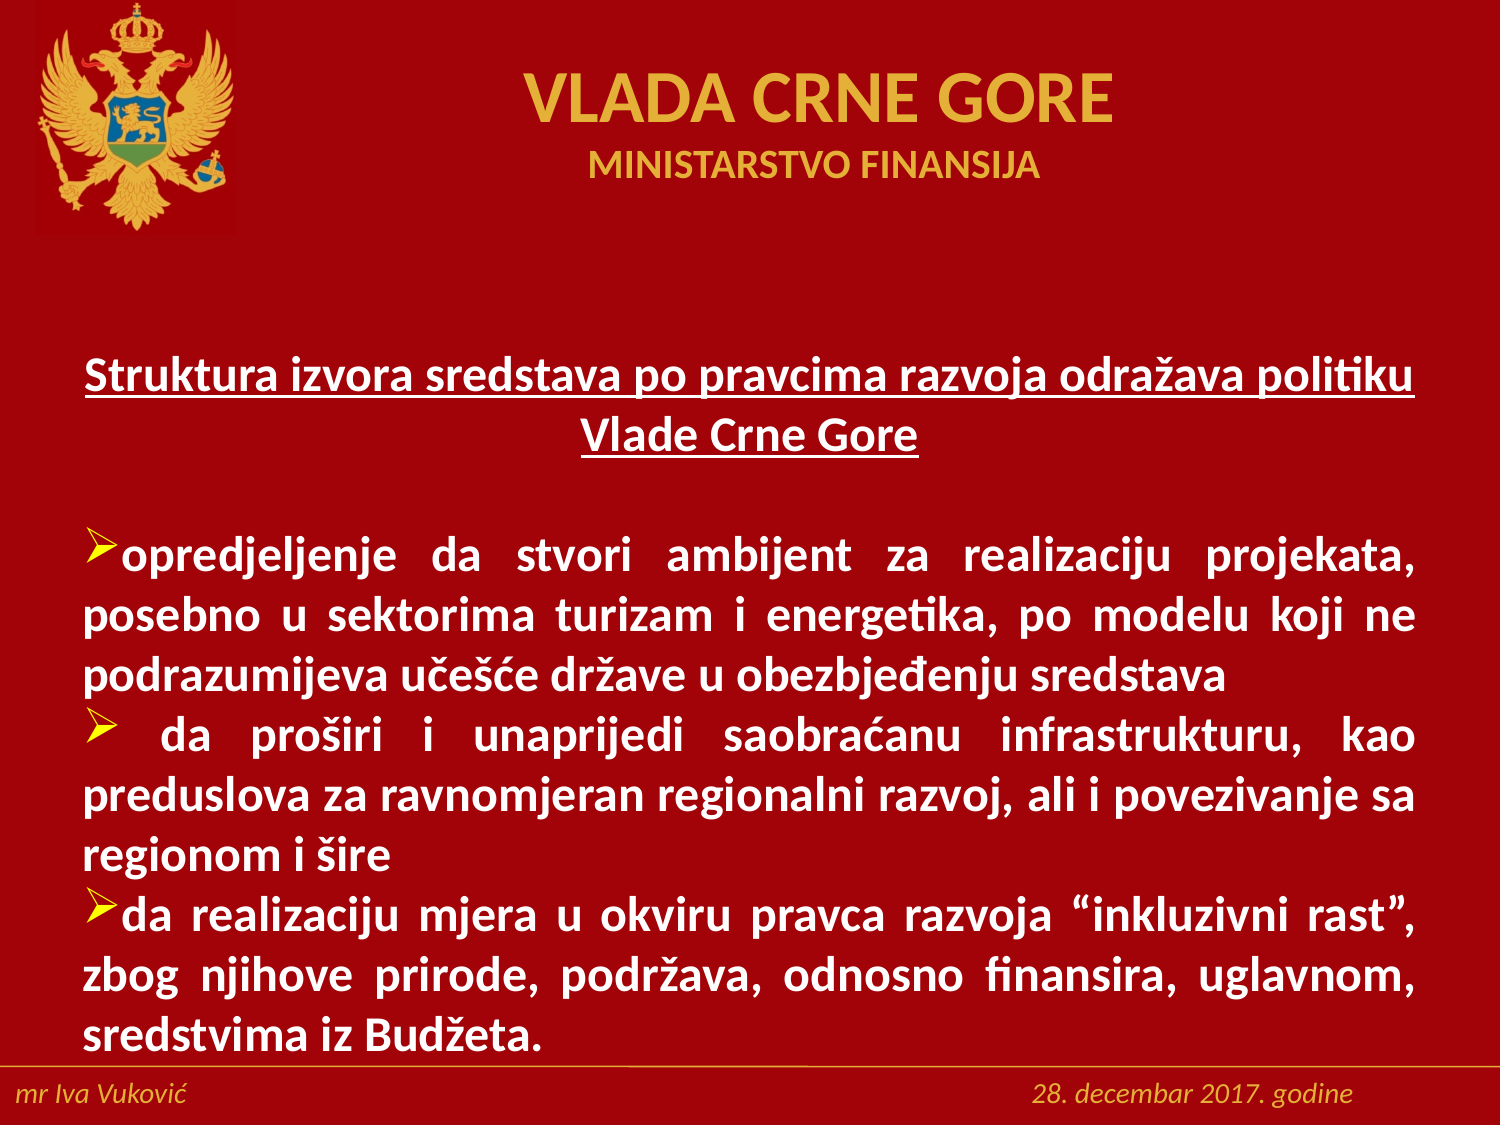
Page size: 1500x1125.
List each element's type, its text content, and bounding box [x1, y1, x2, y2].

subtitle mr Iva Vuković 28. decembar 2017. godine [0, 1072, 1500, 1125]
text_box Struktura izvora sredstava po pravcima razvoja odražava politiku Vlade Crne Gore opredjeljenje da stvori ambijent za realizaciju projekata, posebno u sektorima turizam i energetika, po modelu koji ne podrazumijeva učešće države u obezbjeđenju sredstava da proširi i unaprijedi saobraćanu infrastrukturu, kao preduslova za ravnomjeran regionalni razvoj, ali i povezivanje sa regionom i šire da realizaciju mjera u okviru pravca razvoja “inkluzivni rast”, zbog njihove prirode, podržava, odnosno finansira, uglavnom, sredstvima iz Budžeta. [67, 1074, 1433, 1104]
text_box Struktura izvora sredstava po pravcima razvoja odražava politiku Vlade Crne Gore opredjeljenje da stvori ambijent za realizaciju projekata, posebno u sektorima turizam i energetika, po modelu koji ne podrazumijeva učešće države u obezbjeđenju sredstava da proširi i unaprijedi saobraćanu infrastrukturu, kao preduslova za ravnomjeran regionalni razvoj, ali i povezivanje sa regionom i šire da realizaciju mjera u okviru pravca razvoja “inkluzivni rast”, zbog njihove prirode, podržava, odnosno finansira, uglavnom, sredstvima iz Budžeta. [67, 334, 1433, 1064]
picture [34, 0, 237, 235]
title VLADA CRNE GORE Ministarstvo finansija [238, 0, 1383, 235]
